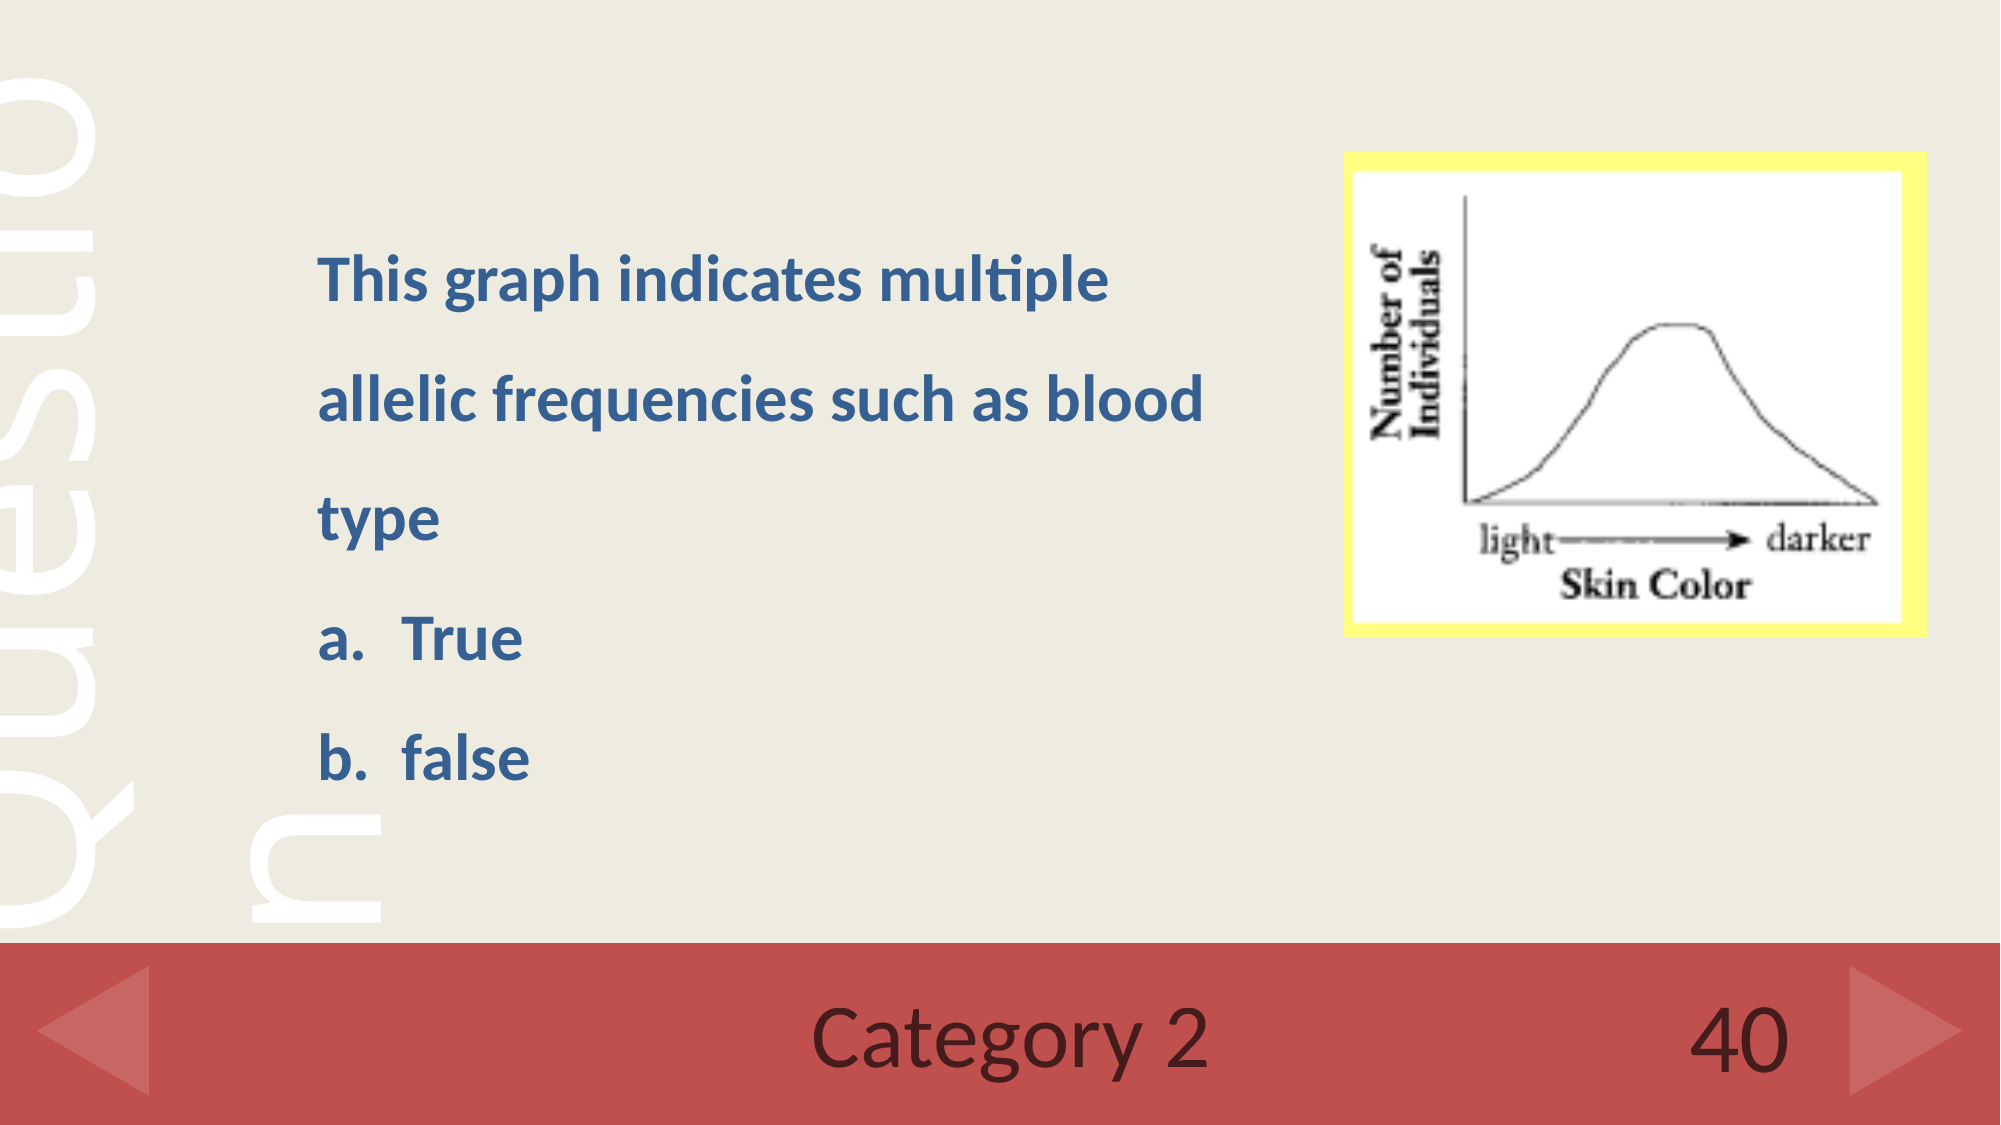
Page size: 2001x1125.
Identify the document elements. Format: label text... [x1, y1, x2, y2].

list This graph indicates multiple allelic frequencies such as blood type True false [302, 123, 1300, 866]
title Category 2 [111, 937, 1912, 1125]
picture [1344, 152, 1928, 639]
